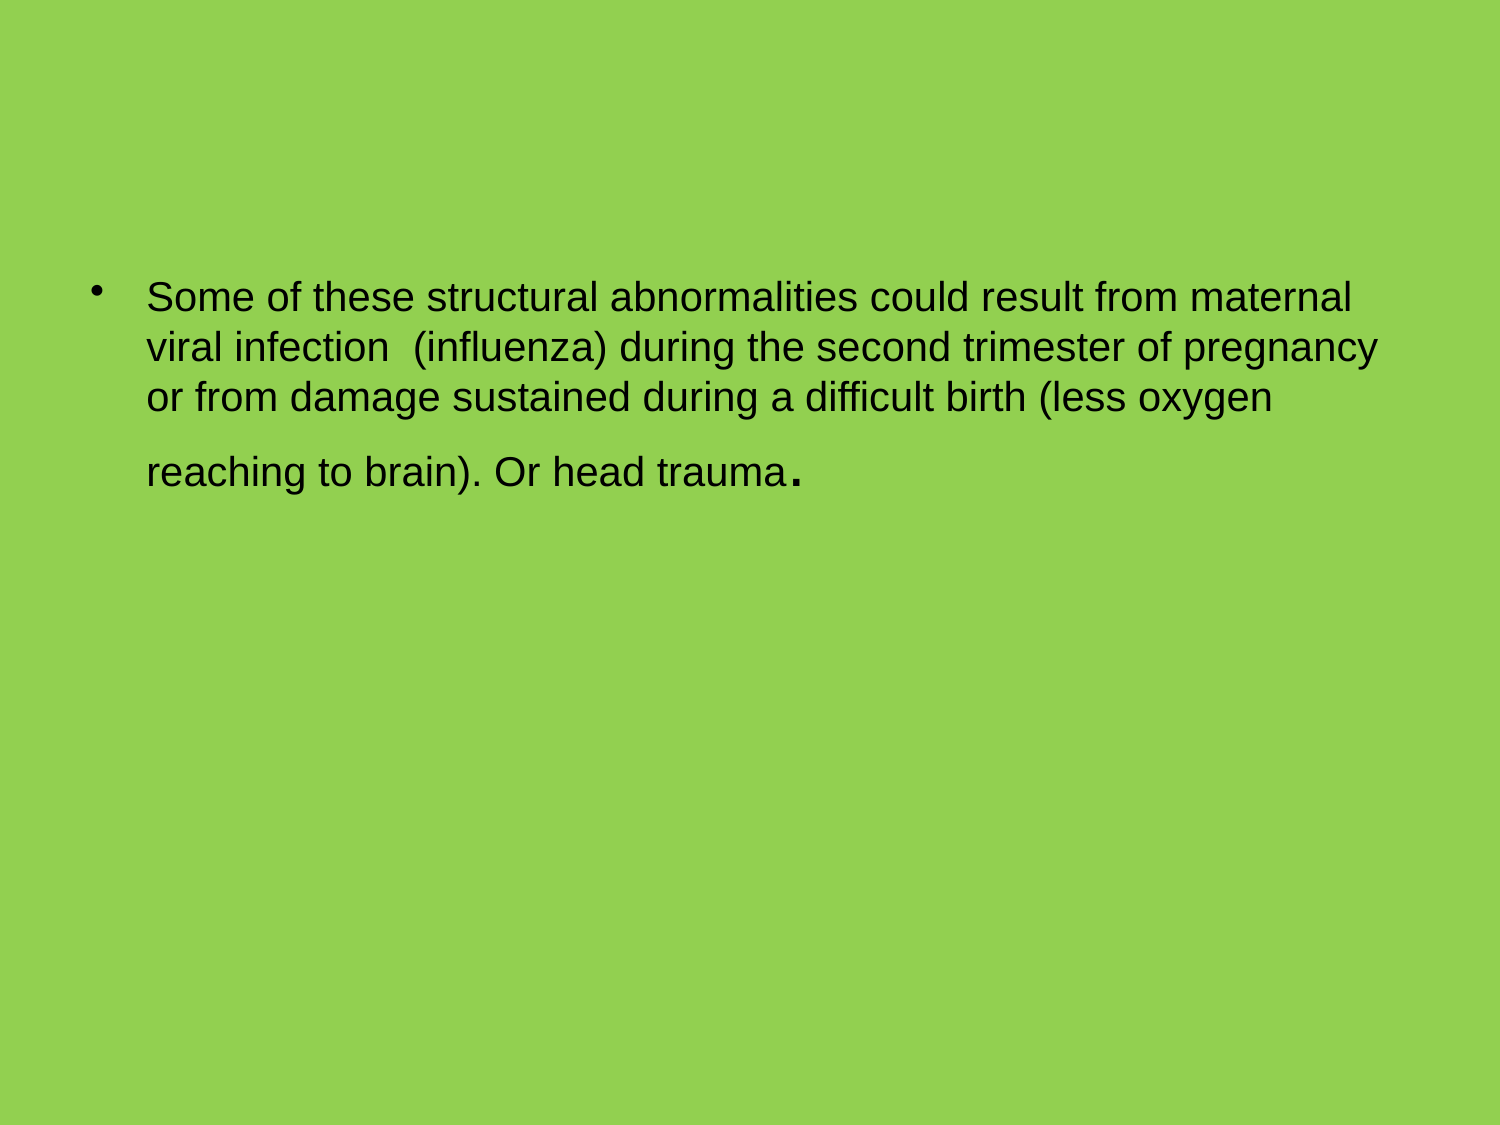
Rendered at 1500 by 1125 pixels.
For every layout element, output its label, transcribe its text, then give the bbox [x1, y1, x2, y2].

list Some of these structural abnormalities could result from maternal viral infection (influenza) during the second trimester of pregnancy or from damage sustained during a difficult birth (less oxygen reaching to brain). Or head trauma. [75, 262, 1425, 1005]
